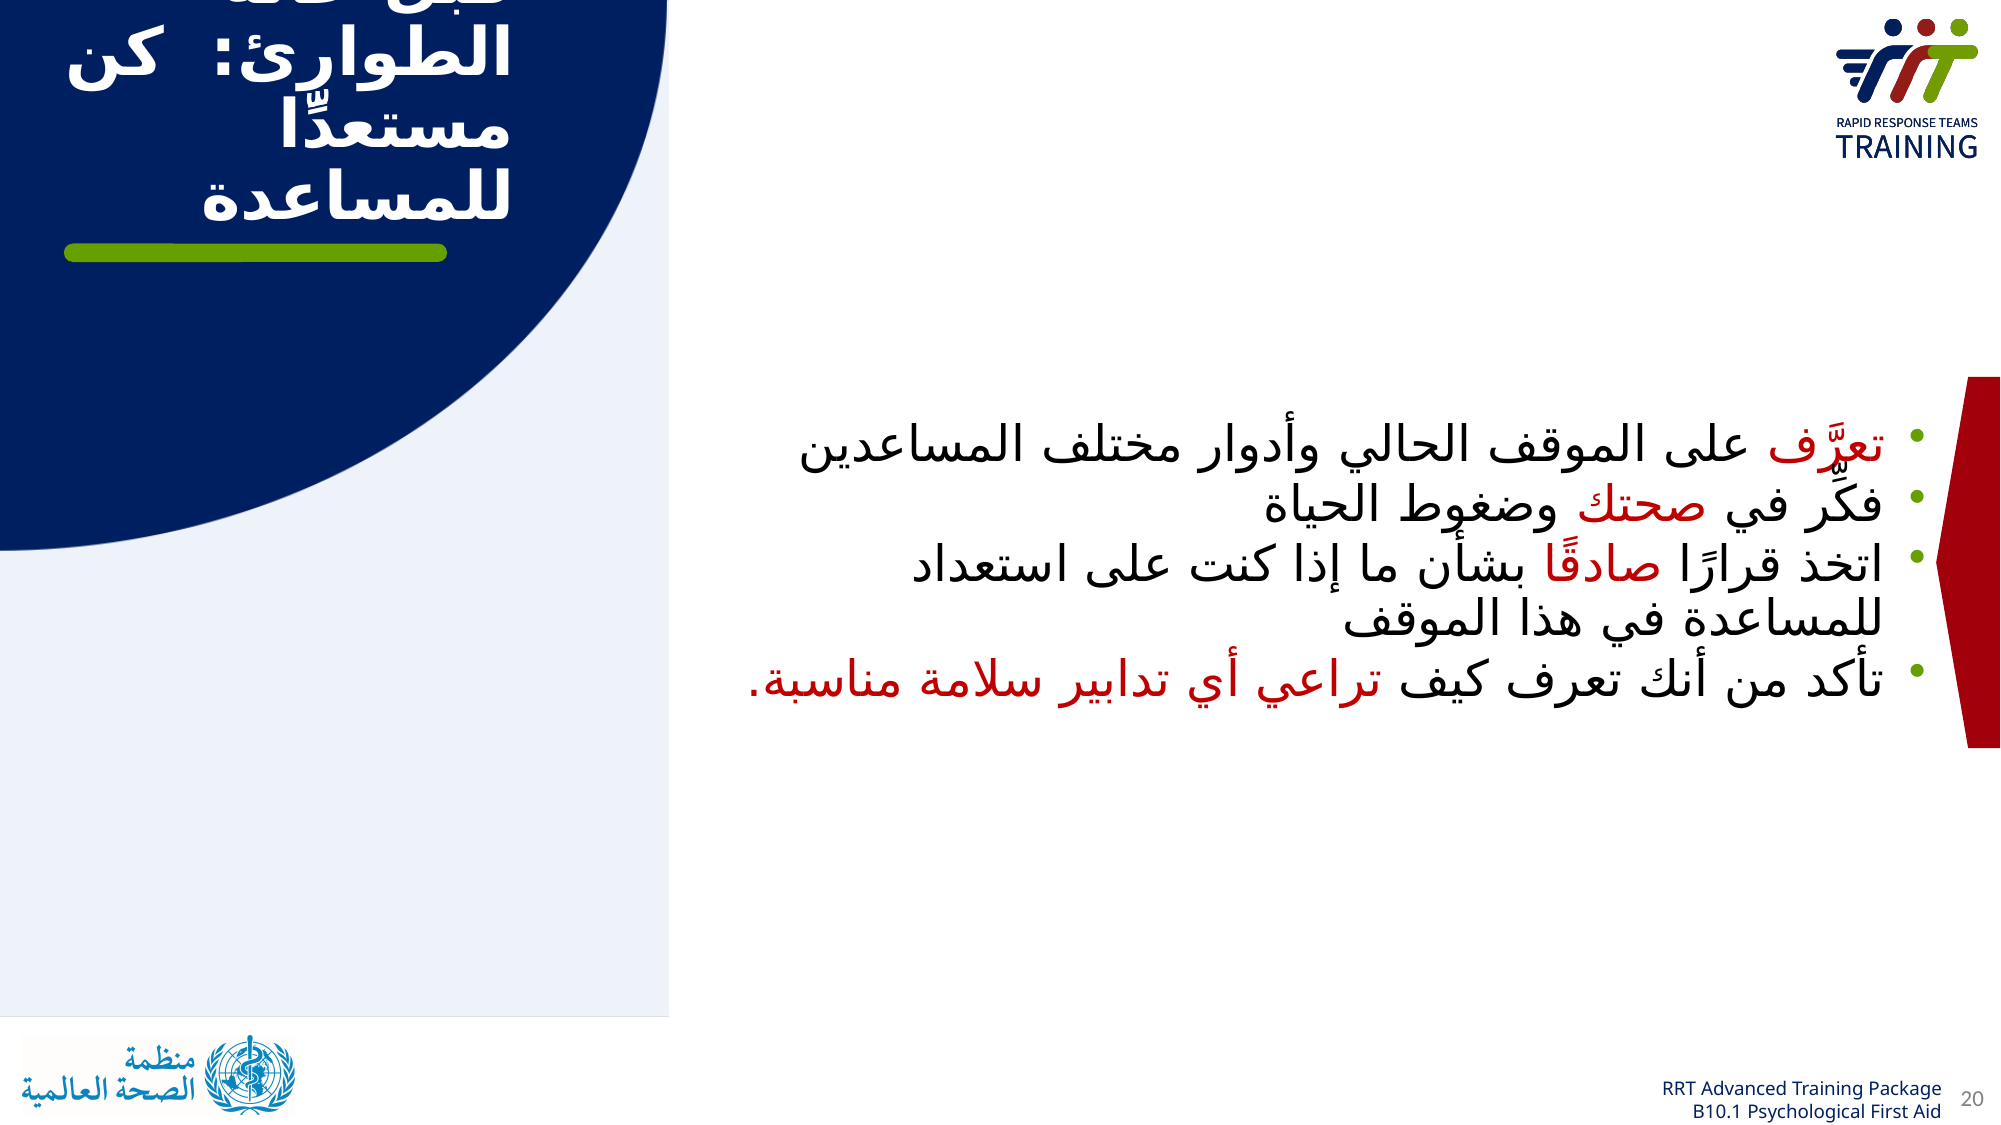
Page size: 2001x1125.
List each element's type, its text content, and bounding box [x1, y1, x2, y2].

picture [252, 1050, 258, 1059]
picture [1835, 19, 1978, 167]
picture [22, 1035, 295, 1115]
text_box قبل حالة الطوارئ: كن مستعدًّا للمساعدة [0, 96, 515, 235]
picture [0, 0, 669, 1018]
list تعرَّف على الموقف الحالي وأدوار مختلف المساعدين فكِّر في صحتك وضغوط الحياة اتخذ قرارًا صادقًا بشأن ما إذا كنت على استعداد للمساعدة في هذا الموقف تأكد من أنك تعرف كيف تراعي أي تدابير سلامة مناسبة. [698, 321, 1935, 804]
